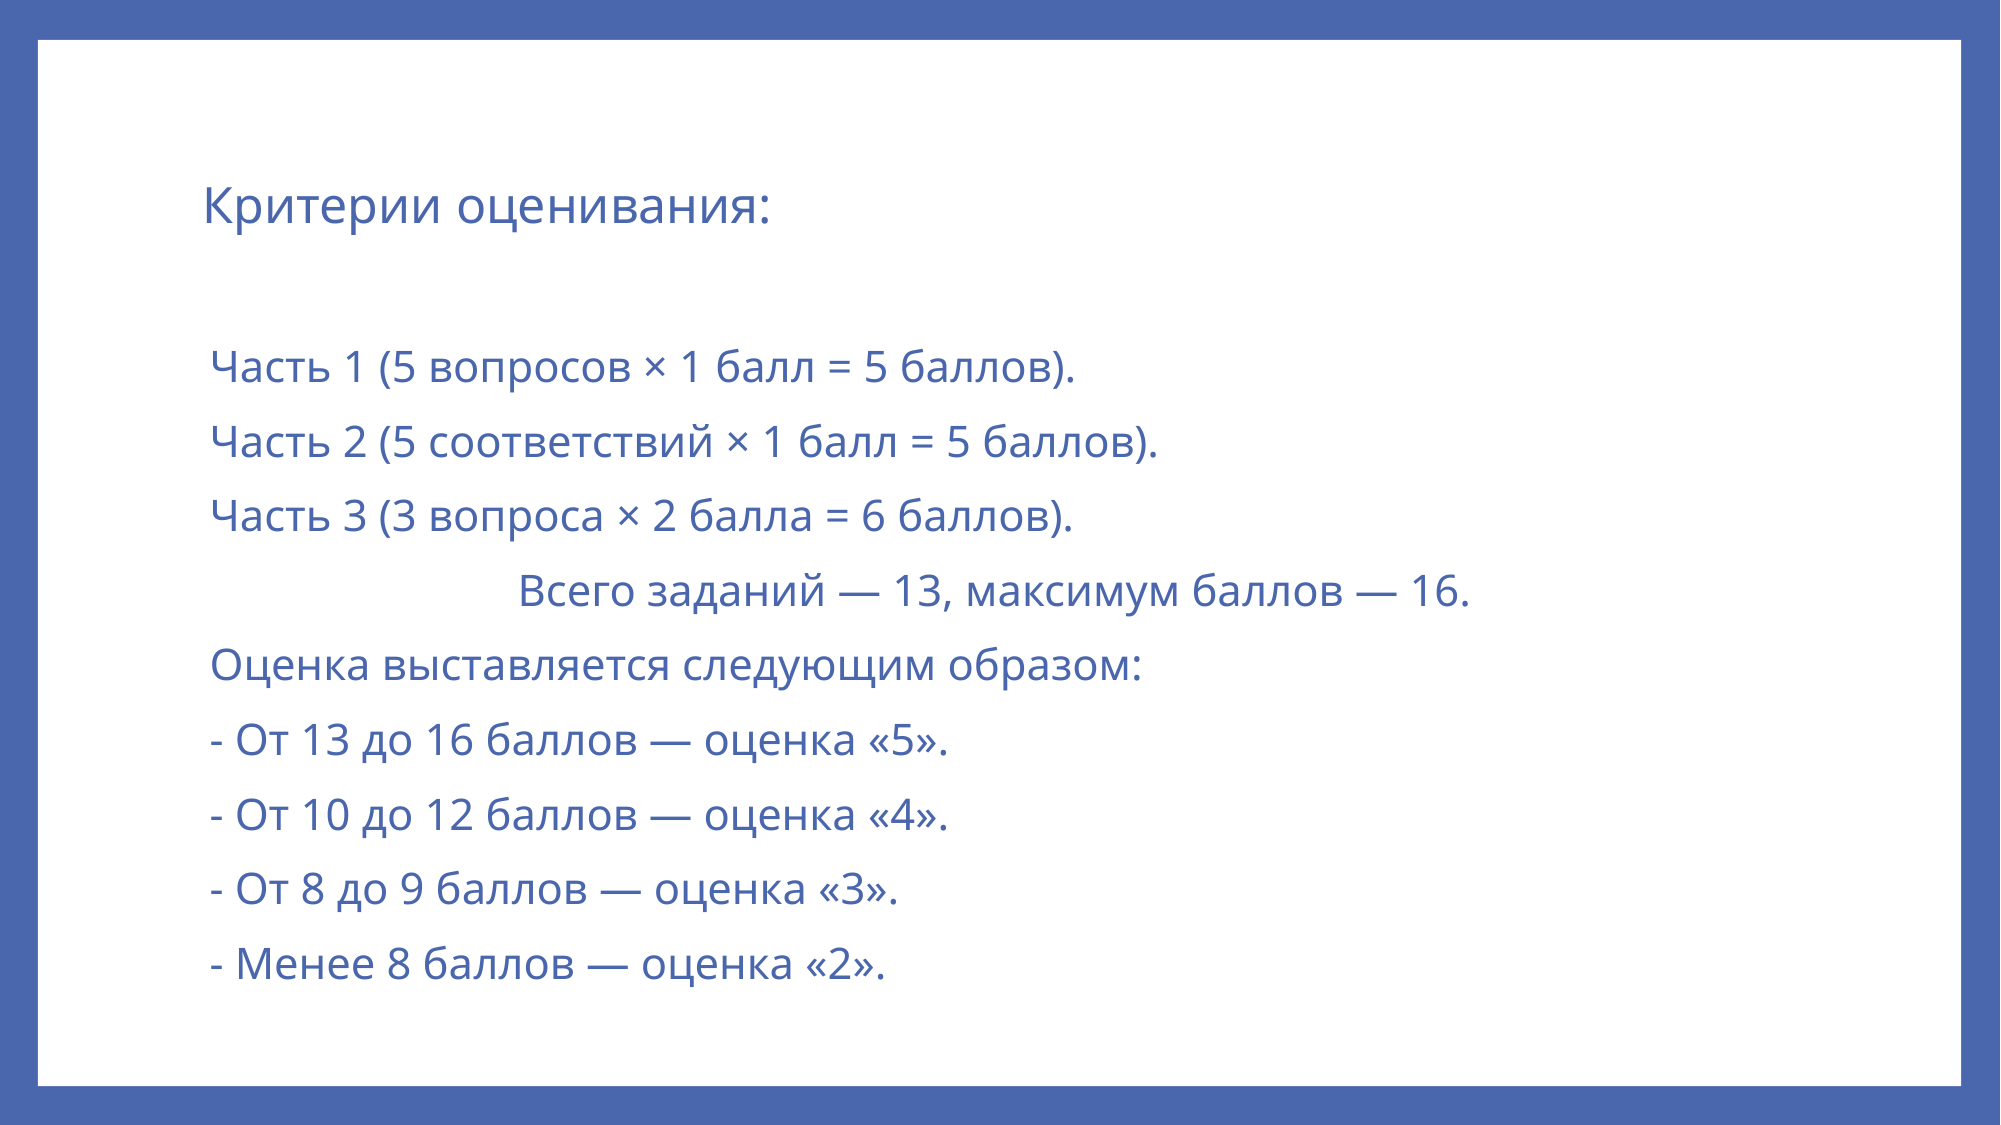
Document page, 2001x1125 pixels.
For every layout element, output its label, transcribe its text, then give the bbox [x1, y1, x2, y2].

list Часть 1 (5 вопросов × 1 балл = 5 баллов). Часть 2 (5 соответствий × 1 балл = 5 баллов). Часть 3 (3 вопроса × 2 балла = 6 баллов). Всего заданий — 13, максимум баллов — 16. Оценка выставляется следующим образом: - От 13 до 16 баллов — оценка «5». - От 10 до 12 баллов — оценка «4». - От 8 до 9 баллов — оценка «3». - Менее 8 баллов — оценка «2». [187, 337, 1808, 1000]
title Критерии оценивания: [187, 99, 1808, 315]
